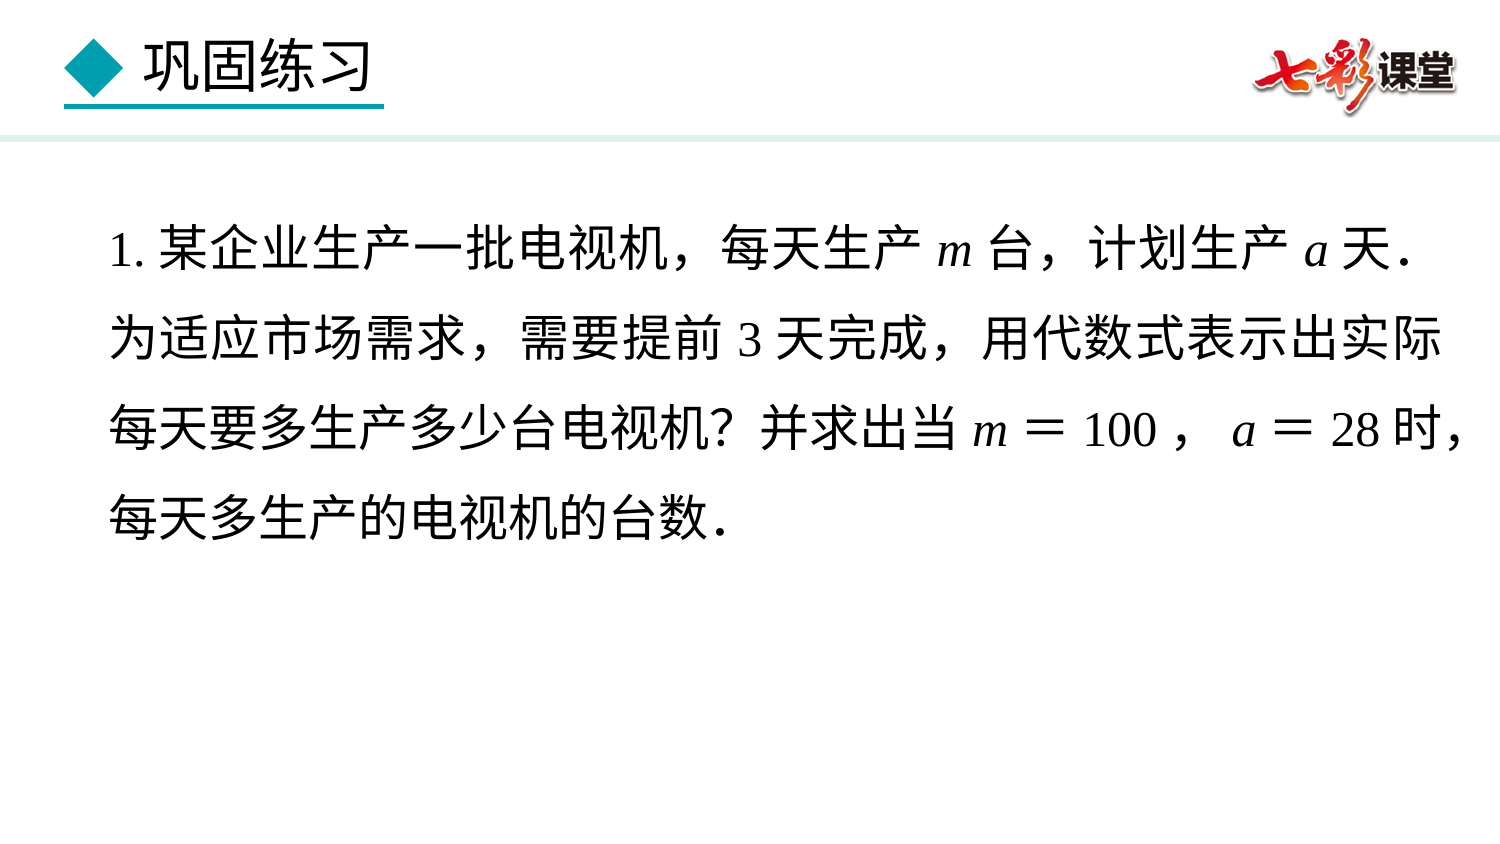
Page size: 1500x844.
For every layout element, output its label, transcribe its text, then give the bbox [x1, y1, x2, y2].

text_box 1.某企业生产一批电视机，每天生产m台，计划生产a天．为适应市场需求，需要提前3天完成，用代数式表示出实际每天要多生产多少台电视机？并求出当m＝100，a＝28时，每天多生产的电视机的台数． [93, 179, 1458, 554]
picture [1249, 32, 1461, 118]
